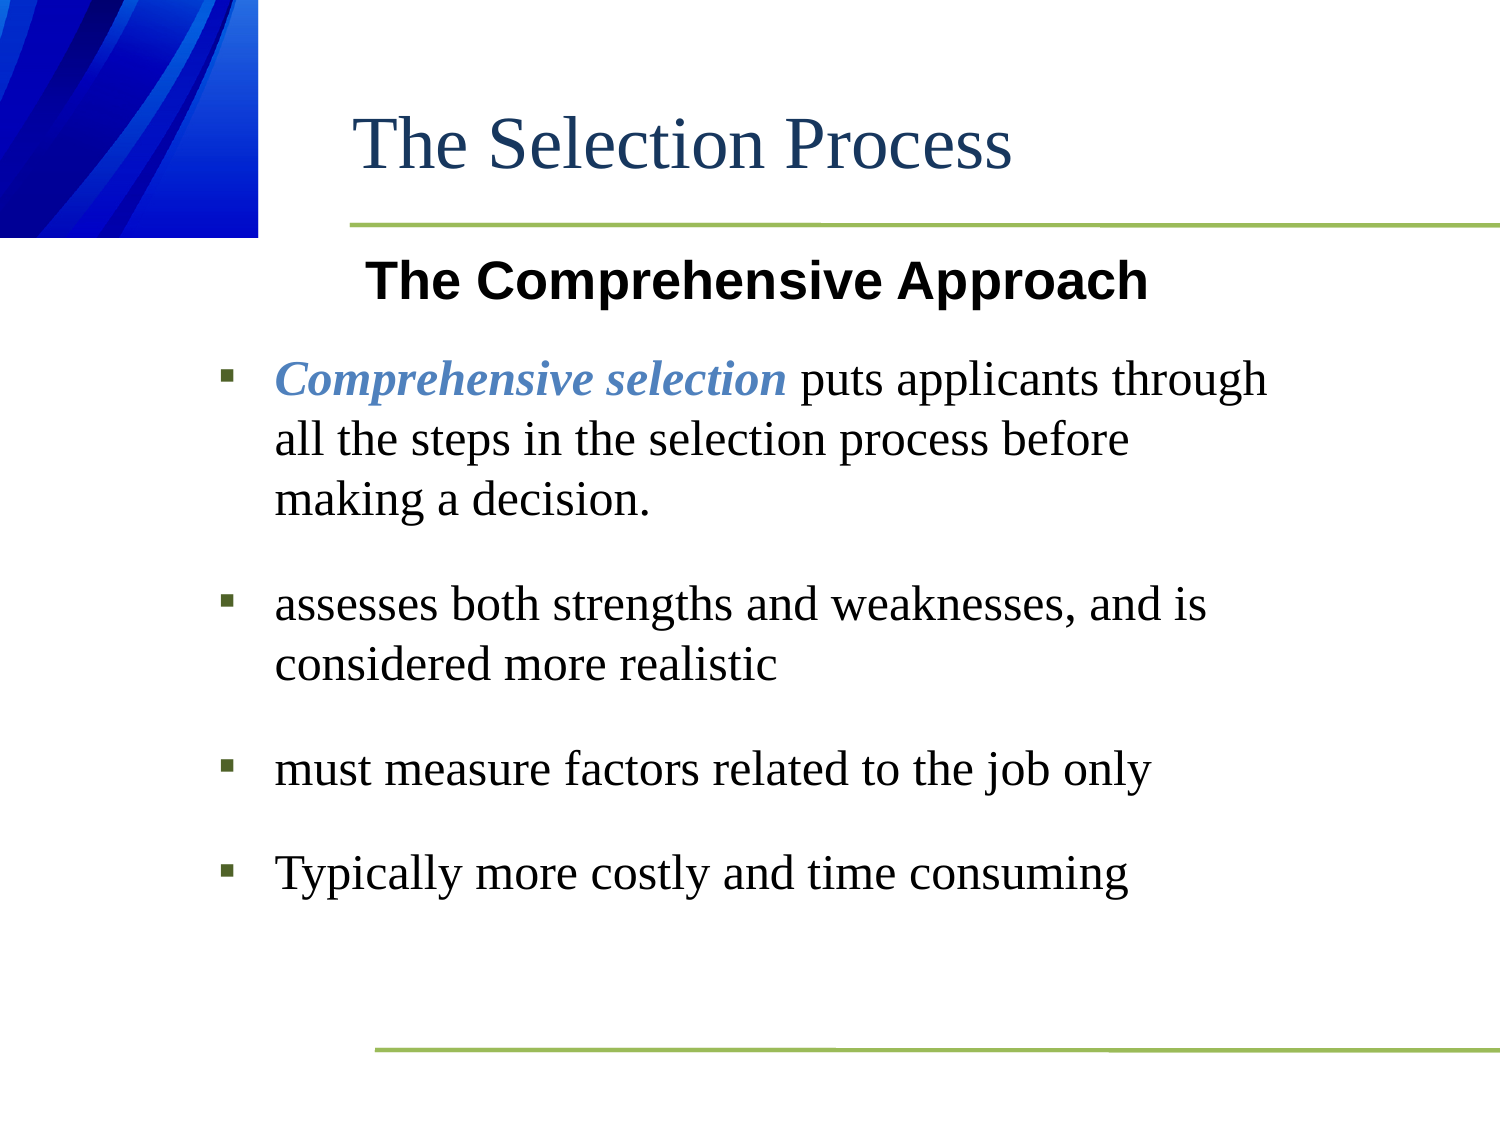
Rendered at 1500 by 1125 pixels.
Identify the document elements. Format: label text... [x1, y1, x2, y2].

text_box The Comprehensive Approach [349, 237, 1181, 318]
title The Selection Process [337, 45, 1425, 233]
picture [0, 0, 259, 238]
text_box Comprehensive selection puts applicants through all the steps in the selection process before making a decision. assesses both strengths and weaknesses, and is considered more realistic must measure factors related to the job only Typically more costly and time consuming [203, 337, 1304, 988]
